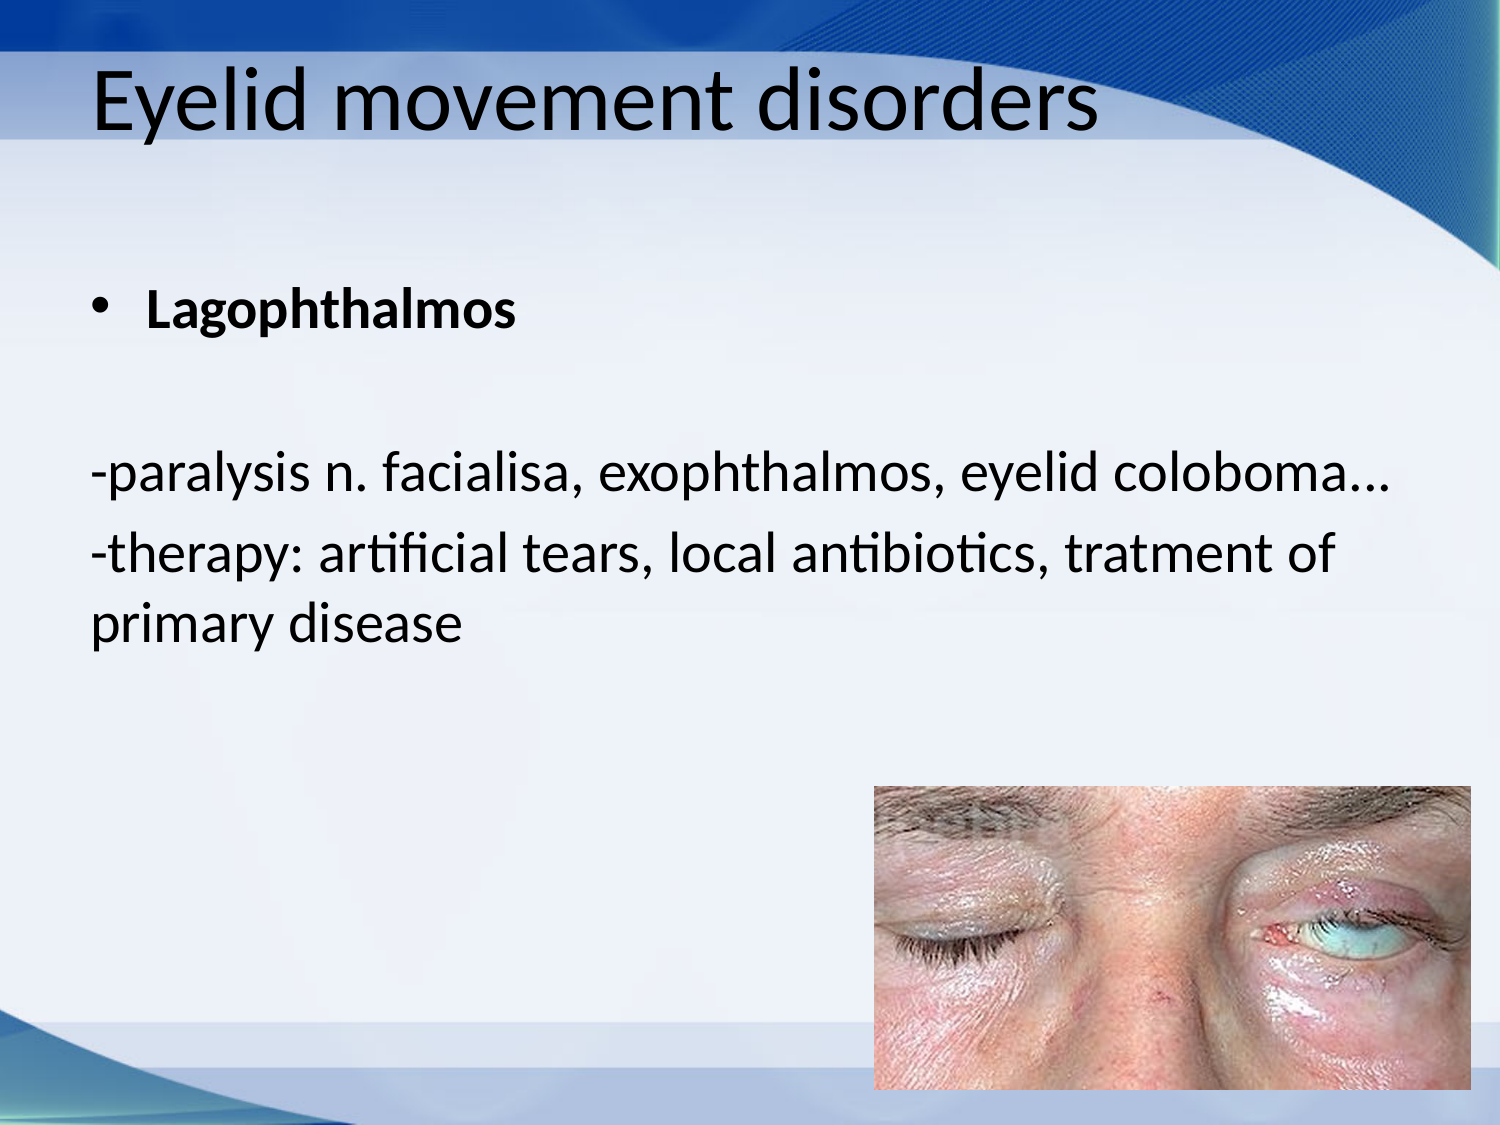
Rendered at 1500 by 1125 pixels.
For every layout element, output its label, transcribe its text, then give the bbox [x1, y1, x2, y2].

title Eyelid movement disorders [76, 0, 1427, 188]
list Lagophthalmos -paralysis n. facialisa, exophthalmos, eyelid coloboma... -therapy: artificial tears, local antibiotics, tratment of primary disease [75, 262, 1425, 1005]
picture [0, 0, 1500, 1125]
